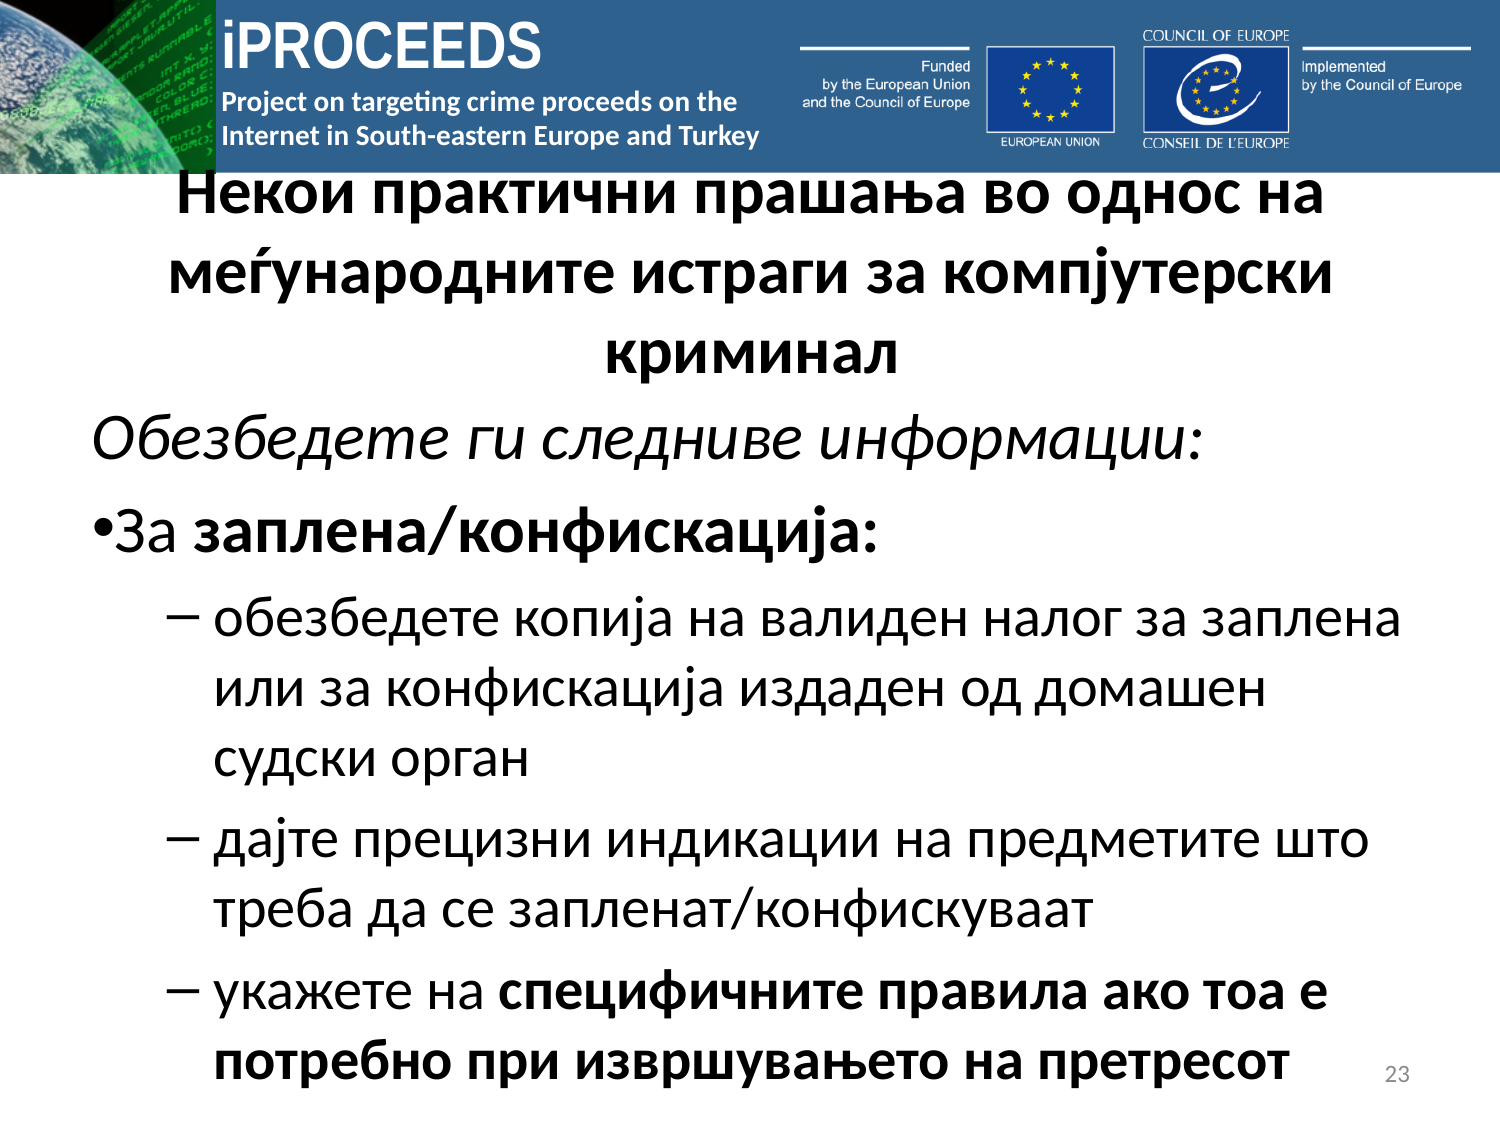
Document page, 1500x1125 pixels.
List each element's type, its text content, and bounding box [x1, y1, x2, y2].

title Некои практични прашања во однос на меѓународните истраги за компјутерски криминал [76, 172, 1427, 361]
slide_number 23 [1074, 1042, 1425, 1103]
list Обезбедете ги следниве информации: За заплена/конфискација: обезбедете копија на валиден налог за заплена или за конфискација издаден од домашен судски орган дајте прецизни индикации на предметите што треба да се запленат/конфискуваат укажете на специфичните правила ако тоа е потребно при извршувањето на претресот [76, 385, 1427, 1084]
picture [0, 0, 216, 174]
picture [800, 30, 1471, 148]
